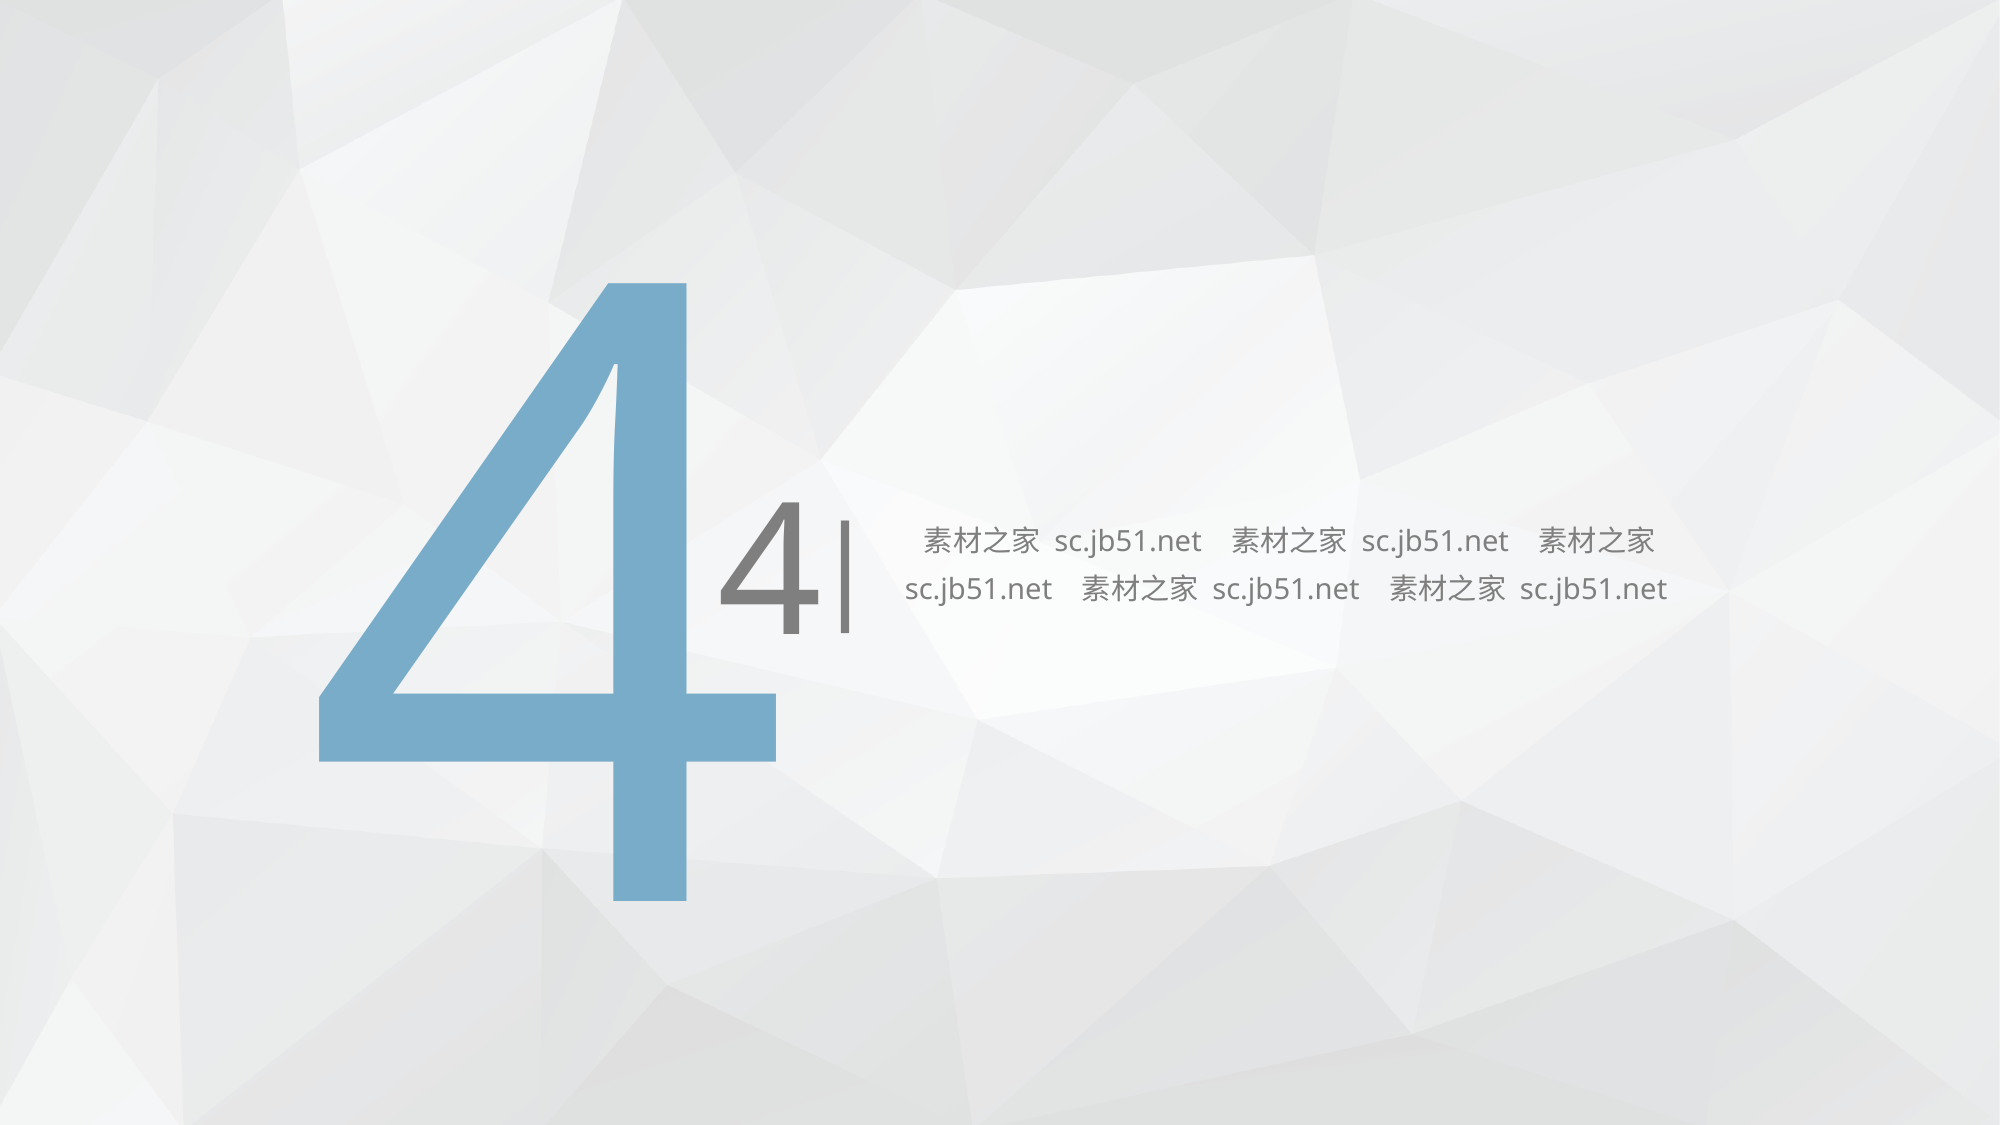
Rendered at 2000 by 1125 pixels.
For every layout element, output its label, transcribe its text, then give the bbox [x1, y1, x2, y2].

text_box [702, 443, 1713, 682]
text_box 4 [287, 33, 572, 1081]
picture [0, 0, 2000, 1125]
